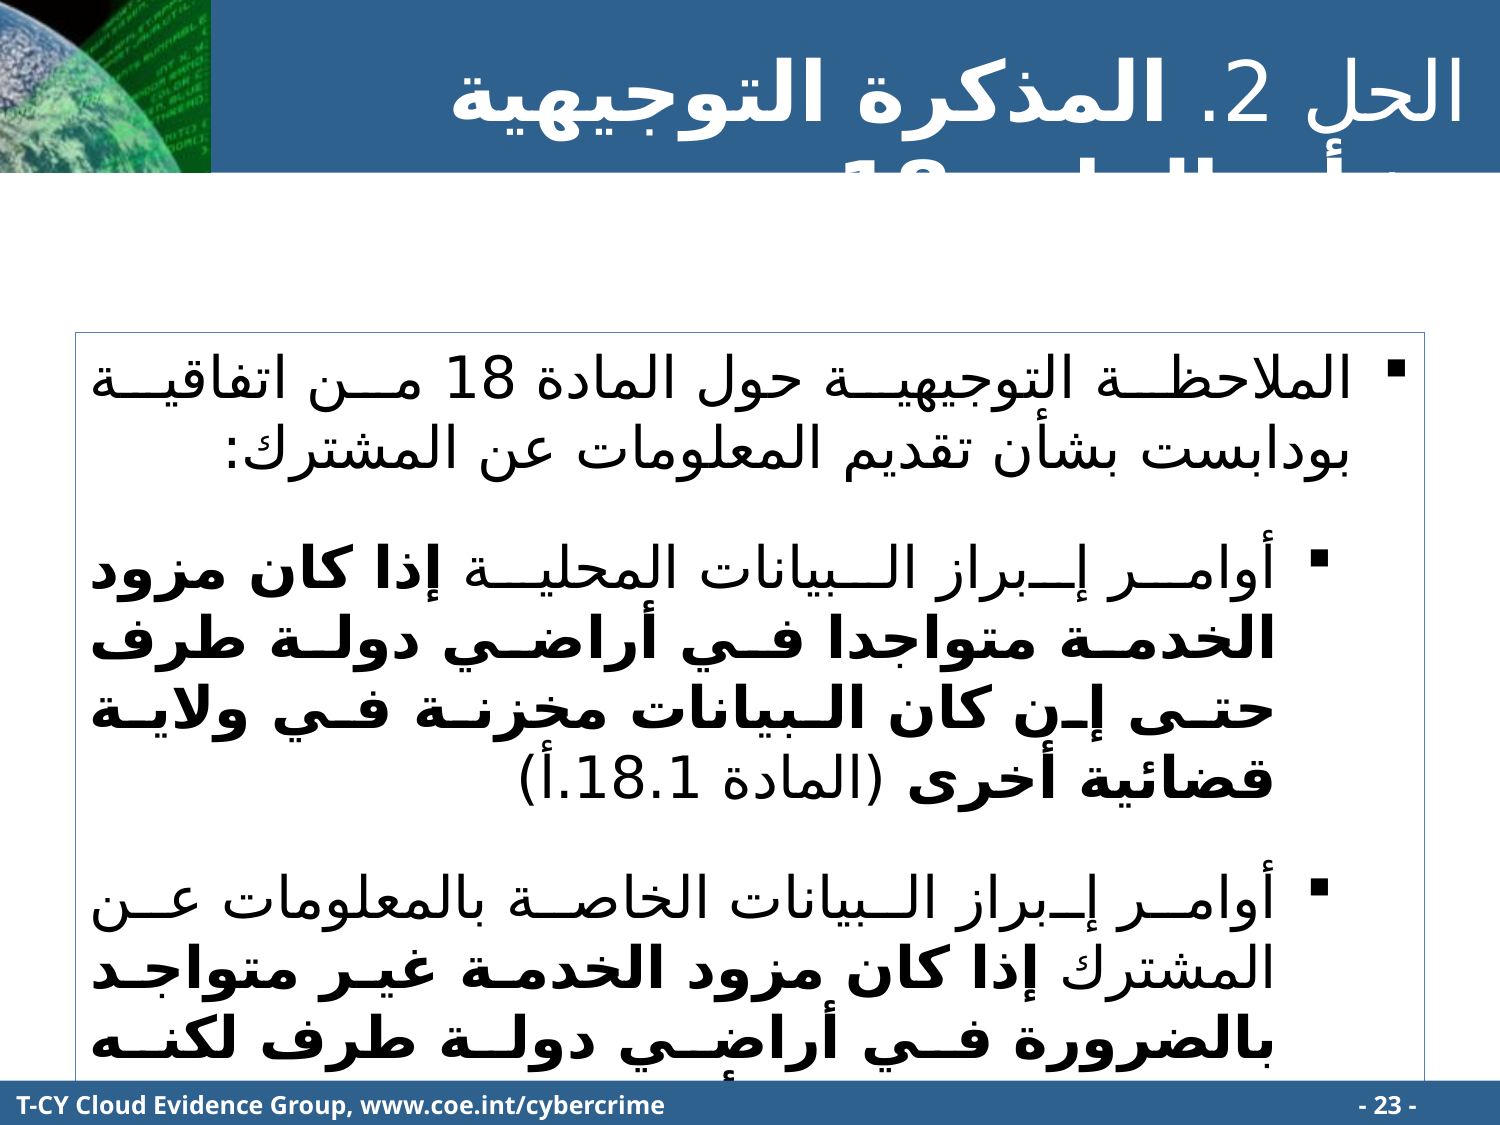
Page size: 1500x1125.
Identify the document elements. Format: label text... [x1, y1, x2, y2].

list الملاحظة التوجيهية حول المادة 18 من اتفاقية بودابست بشأن تقديم المعلومات عن المشترك: أوامر إبراز البيانات المحلية إذا كان مزود الخدمة متواجدا في أراضي دولة طرف حتى إن كان البيانات مخزنة في ولاية قضائية أخرى (المادة 18.1.أ) أوامر إبراز البيانات الخاصة بالمعلومات عن المشترك إذا كان مزود الخدمة غير متواجد بالضرورة في أراضي دولة طرف لكنه يقدم خدماته في أراضي الدولة الطرف (المادة 18.1.ب) [75, 332, 1425, 1079]
text_box [0, 1079, 1500, 1125]
text_box [214, 0, 1500, 175]
text_box T-CY Cloud Evidence Group, www.coe.int/cybercrime - 23 - [1, 1082, 1500, 1125]
picture [0, 0, 212, 173]
text_box الحل 2. المذكرة التوجيهية بشأن المادة 18 [230, 30, 1483, 246]
